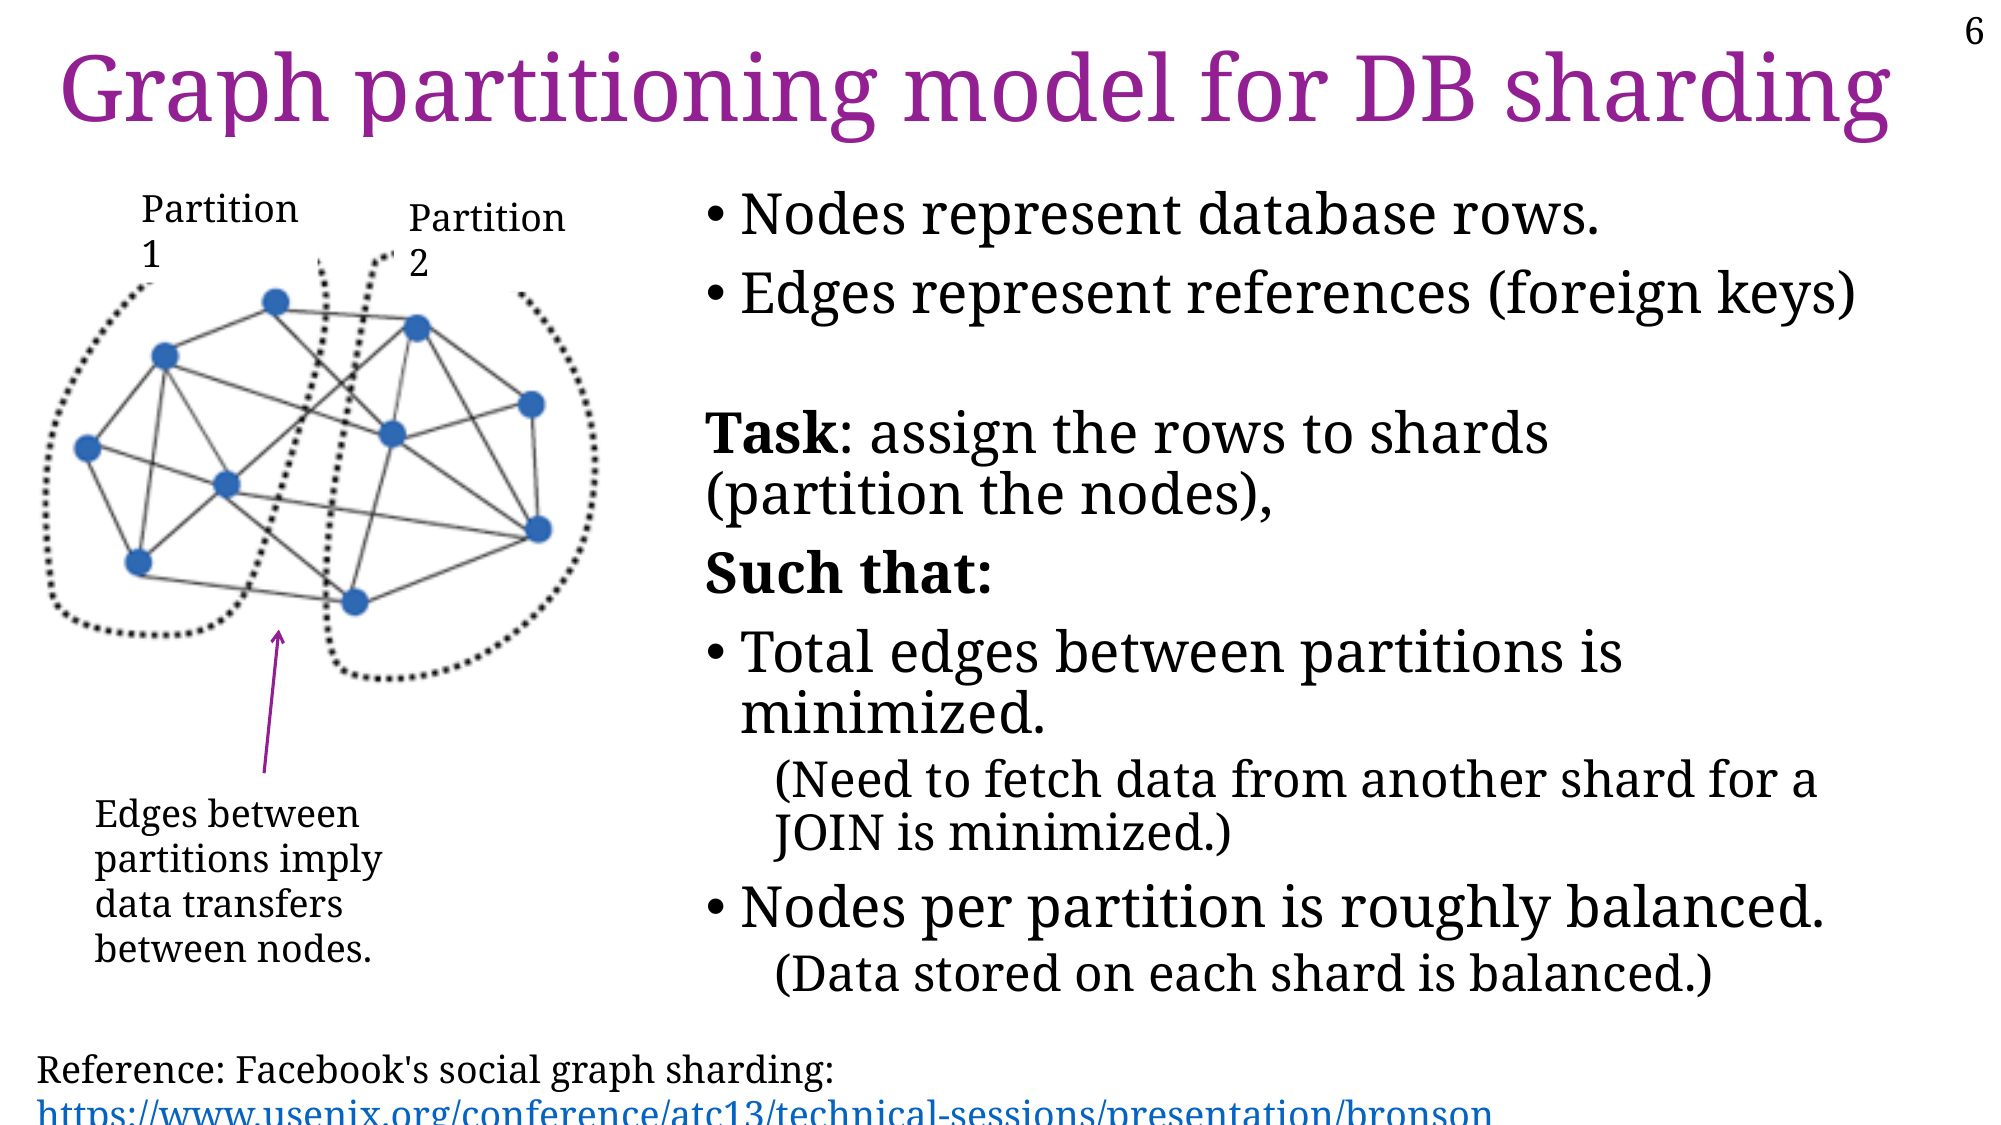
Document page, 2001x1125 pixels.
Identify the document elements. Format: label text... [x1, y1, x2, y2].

title Graph partitioning model for DB sharding [43, 25, 1953, 158]
text_box Edges between partitions imply data transfers between nodes. [79, 782, 478, 978]
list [0, 137, 636, 774]
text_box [264, 629, 279, 774]
list Nodes represent database rows. Edges represent references (foreign keys) Task: assign the rows to shards (partition the nodes), Such that: Total edges between partitions is minimized. (Need to fetch data from another shard for a JOIN is minimized.) Nodes per partition is roughly balanced. (Data stored on each shard is balanced.) [690, 177, 1953, 1015]
text_box Reference: Facebook's social graph sharding: https://www.usenix.org/conference/atc13/technical-sessions/presentation/bronson [21, 1038, 1979, 1125]
